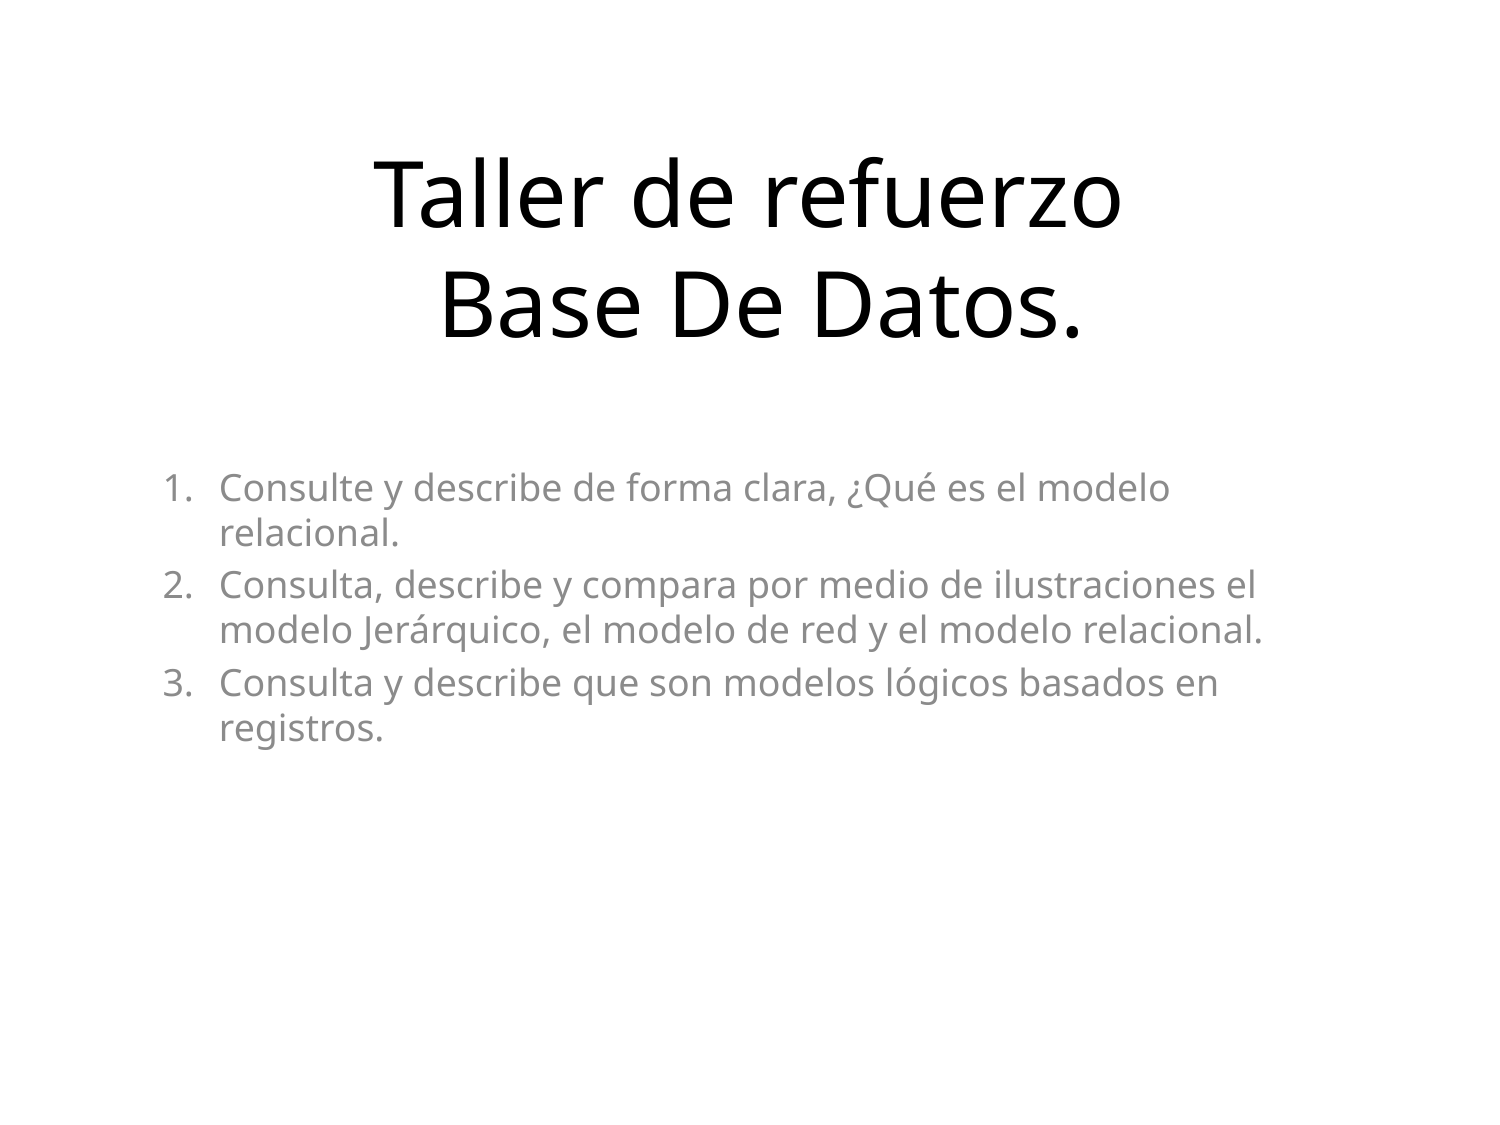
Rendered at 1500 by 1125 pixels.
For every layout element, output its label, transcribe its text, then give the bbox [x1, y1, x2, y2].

subtitle Consulte y describe de forma clara, ¿Qué es el modelo relacional. Consulta, describe y compara por medio de ilustraciones el modelo Jerárquico, el modelo de red y el modelo relacional. Consulta y describe que son modelos lógicos basados en registros. [147, 456, 1329, 941]
title Taller de refuerzo Base De Datos. [123, 125, 1399, 367]
